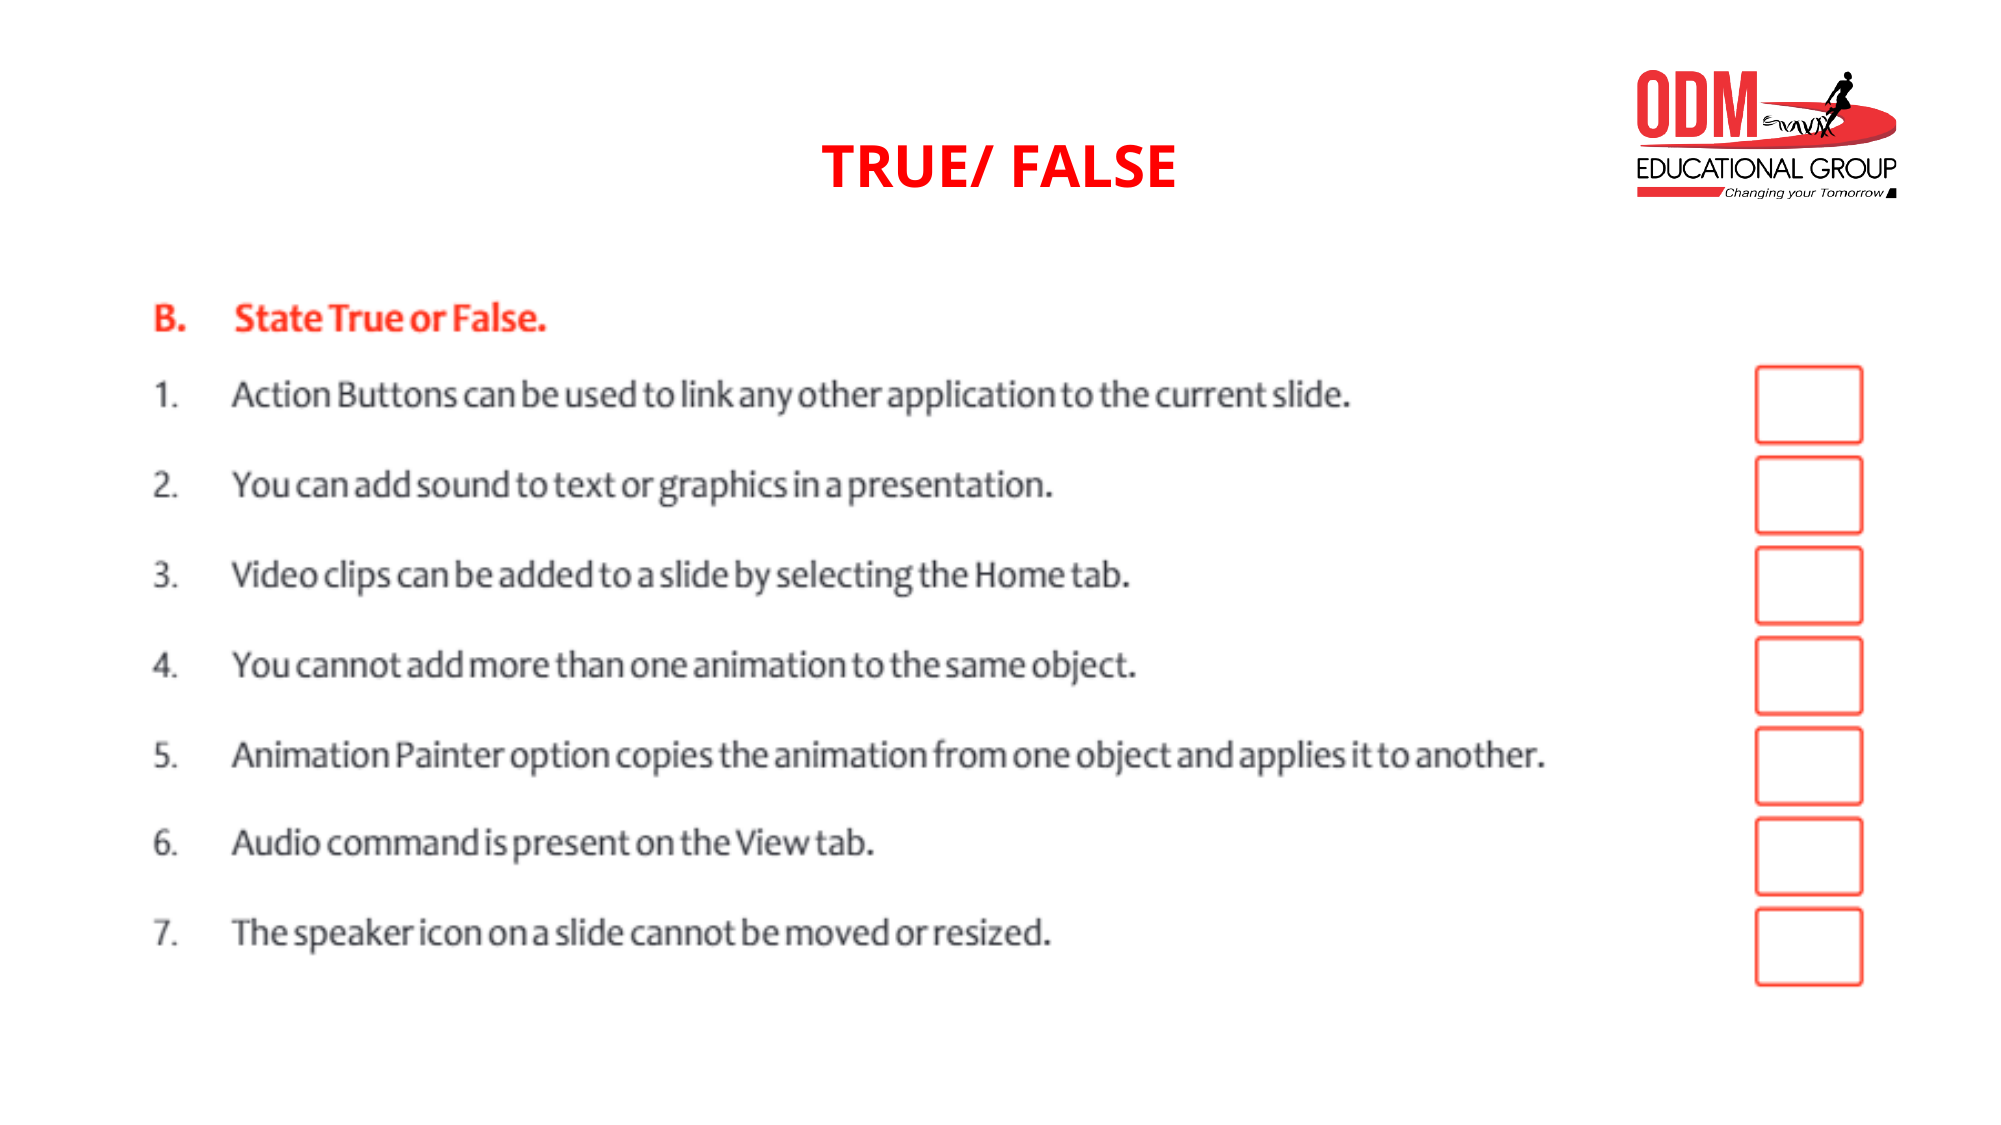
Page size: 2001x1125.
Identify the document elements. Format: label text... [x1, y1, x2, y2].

picture [137, 281, 1922, 1014]
title TRUE/ FALSE [137, 59, 1863, 278]
text_box [1637, 70, 1897, 199]
